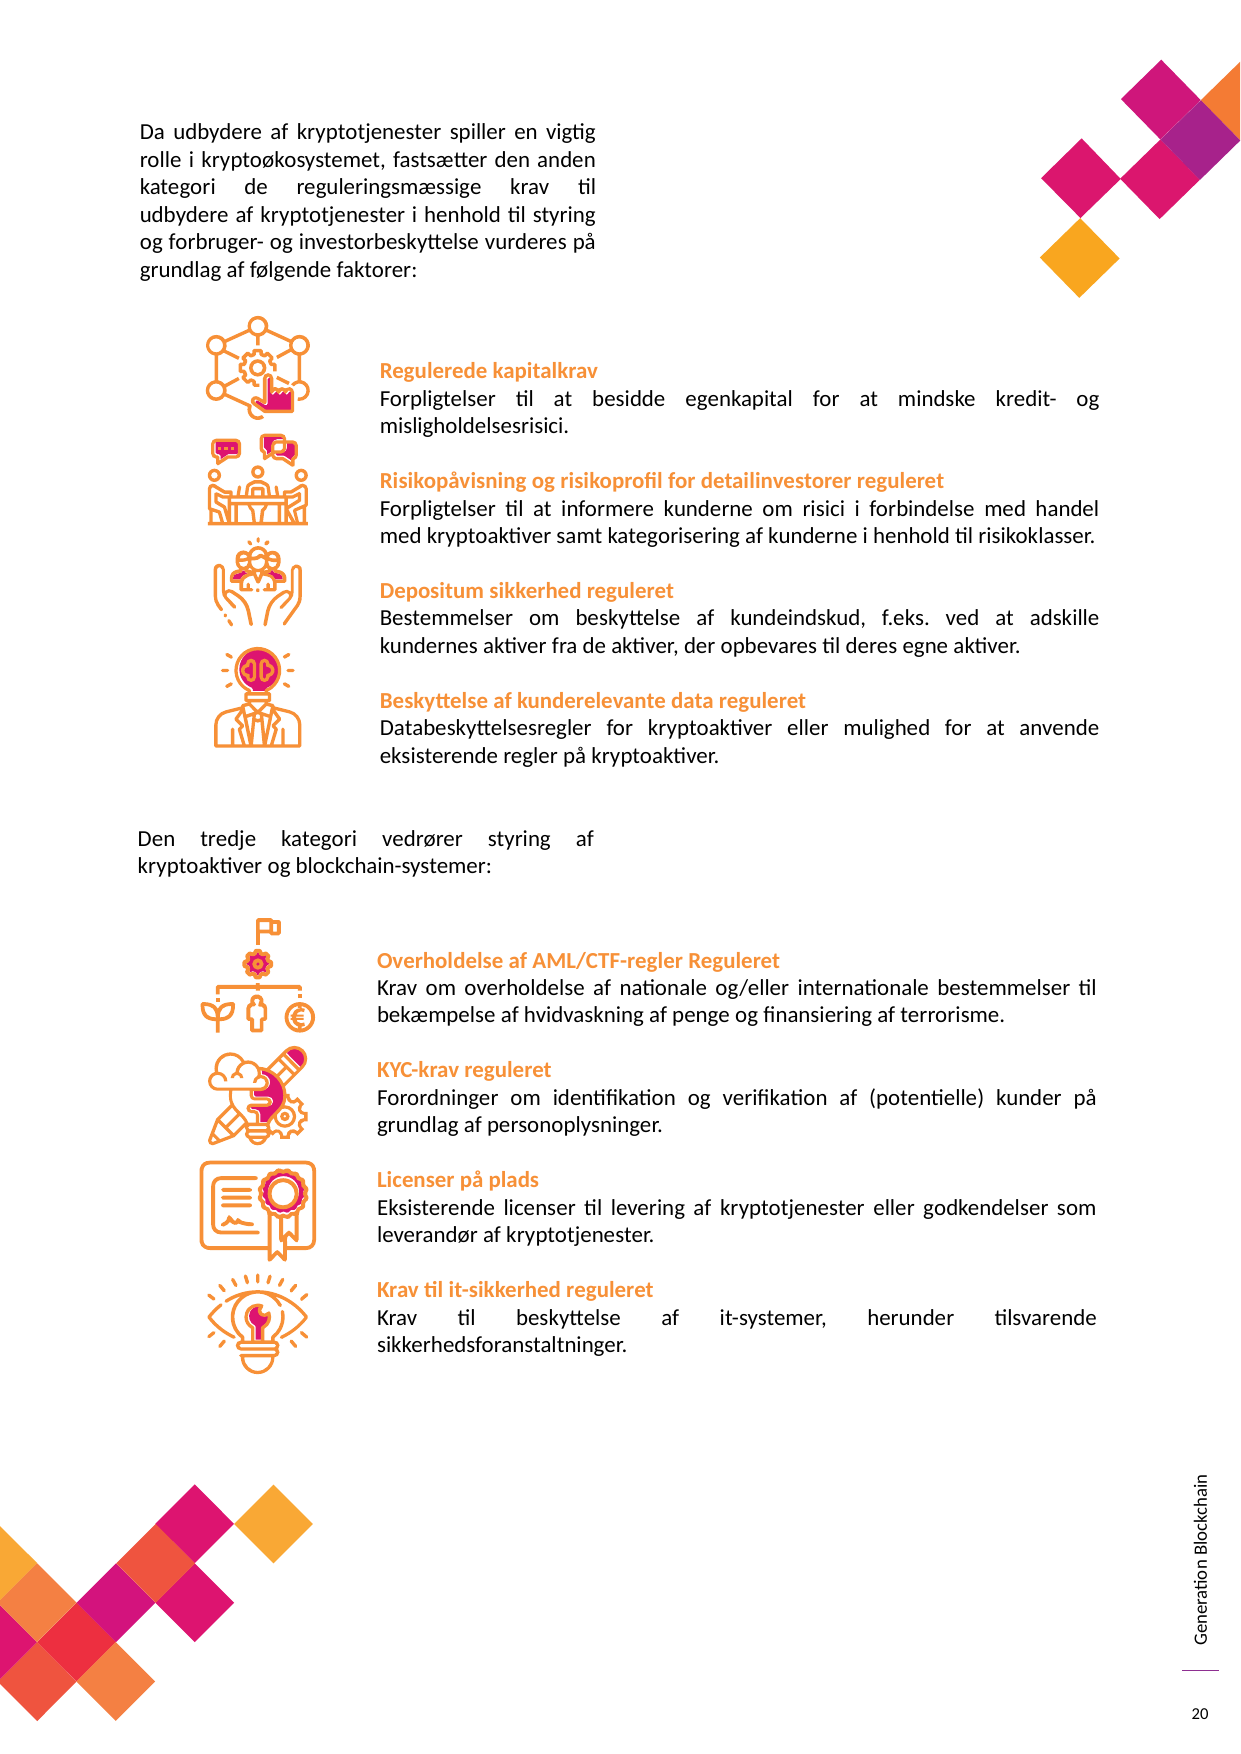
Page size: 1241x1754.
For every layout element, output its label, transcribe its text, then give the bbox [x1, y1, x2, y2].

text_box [214, 646, 302, 748]
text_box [200, 918, 316, 1033]
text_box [205, 315, 310, 420]
text_box Overholdelse af AML/CTF-regler Reguleret Krav om overholdelse af nationale og/eller internationale bestemmelser til bekæmpelse af hvidvaskning af penge og finansiering af terrorisme. KYC-krav reguleret Forordninger om identifikation og verifikation af (potentielle) kunder på grundlag af personoplysninger. Licenser på plads Eksisterende licenser til levering af kryptotjenester eller godkendelser som leverandør af kryptotjenester. Krav til it-sikkerhed reguleret Krav til beskyttelse af it-systemer, herunder tilsvarende sikkerhedsforanstaltninger. [362, 937, 1113, 1359]
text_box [199, 1160, 317, 1262]
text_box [208, 1045, 308, 1146]
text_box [207, 433, 308, 526]
slide_number 20 [1169, 1674, 1231, 1751]
text_box Den tredje kategori vedrører styring af kryptoaktiver og blockchain-systemer: [122, 816, 1114, 903]
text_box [213, 537, 302, 627]
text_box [0, 1484, 302, 1722]
text_box Da udbydere af kryptotjenester spiller en vigtig rolle i kryptoøkosystemet, fastsætter den anden kategori de reguleringsmæssige krav til udbydere af kryptotjenester i henhold til styring og forbruger- og investorbeskyttelse vurderes på grundlag af følgende faktorer: [124, 109, 1116, 294]
text_box Regulerede kapitalkrav Forpligtelser til at besidde egenkapital for at mindske kredit- og misligholdelsesrisici. Risikopåvisning og risikoprofil for detailinvestorer reguleret Forpligtelser til at informere kunderne om risici i forbindelse med handel med kryptoaktiver samt kategorisering af kunderne i henhold til risikoklasser. Depositum sikkerhed reguleret Bestemmelser om beskyttelse af kundeindskud, f.eks. ved at adskille kundernes aktiver fra de aktiver, der opbevares til deres egne aktiver. Beskyttelse af kunderelevante data reguleret Databeskyttelsesregler for kryptoaktiver eller mulighed for at anvende eksisterende regler på kryptoaktiver. [364, 348, 1116, 770]
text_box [207, 1273, 309, 1375]
